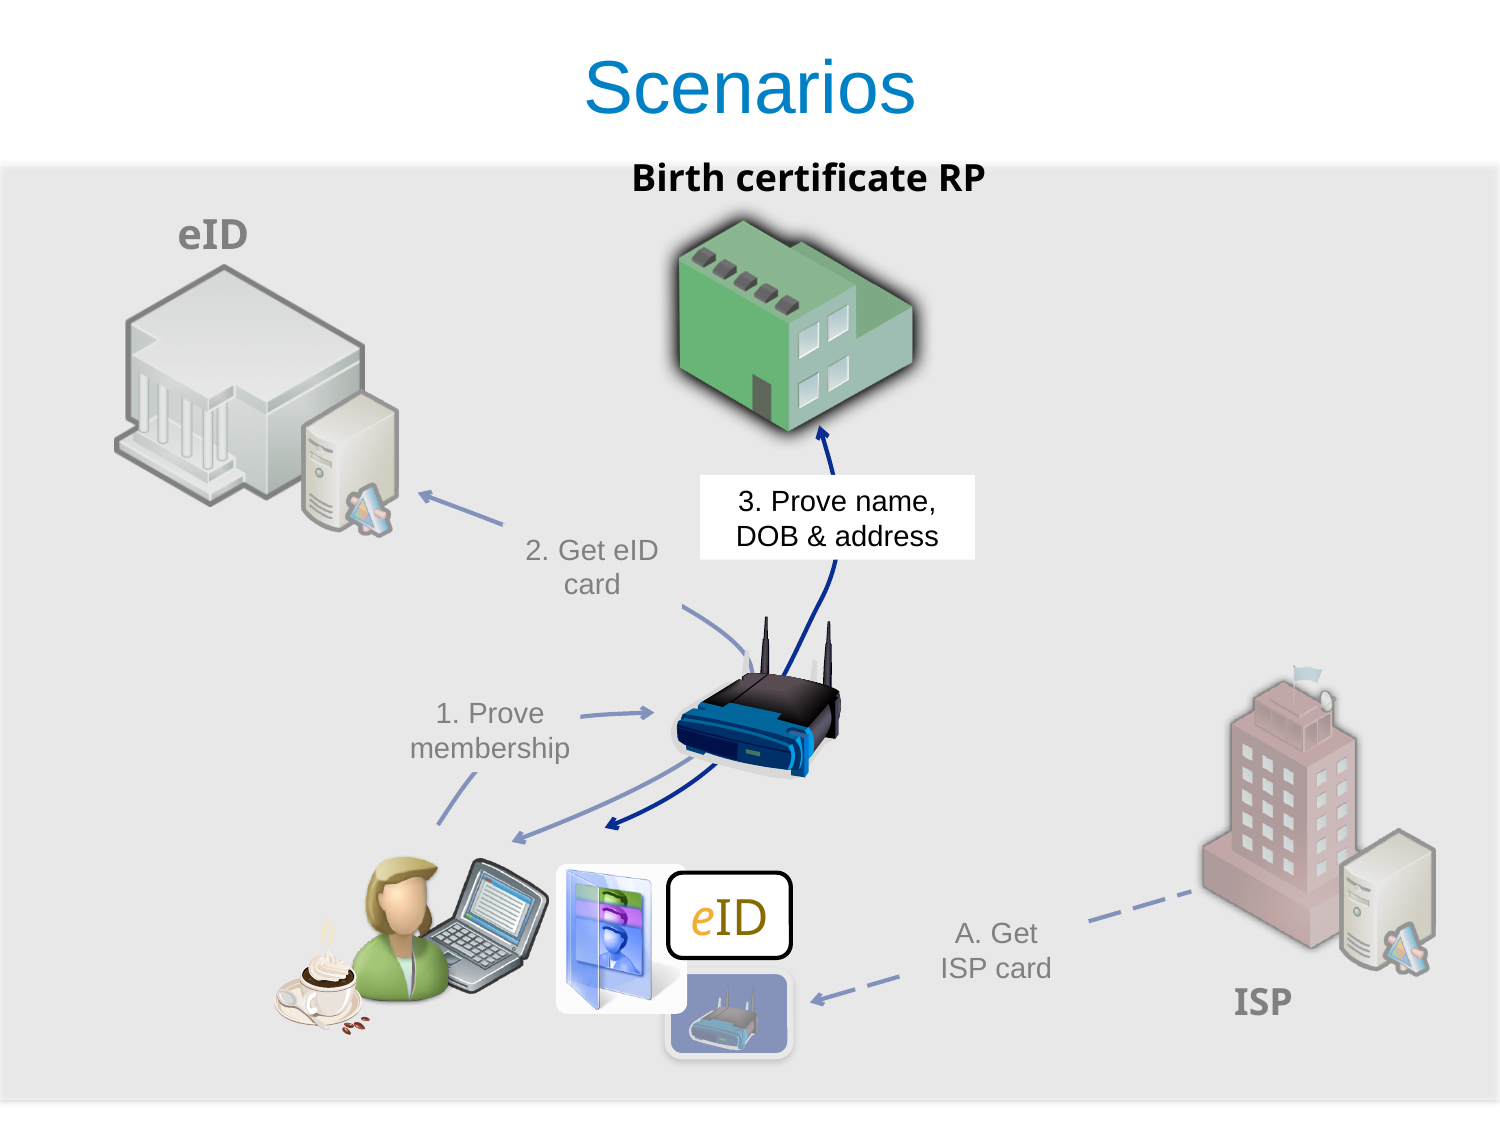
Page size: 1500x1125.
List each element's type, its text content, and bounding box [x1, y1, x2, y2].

text_box [0, 162, 1500, 1101]
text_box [667, 1043, 791, 1057]
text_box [847, 891, 1188, 1003]
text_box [604, 425, 976, 829]
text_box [37, 199, 401, 538]
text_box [623, 146, 995, 451]
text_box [1193, 665, 1436, 1032]
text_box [417, 492, 599, 614]
title Scenarios [62, 37, 1438, 148]
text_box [273, 616, 843, 1035]
